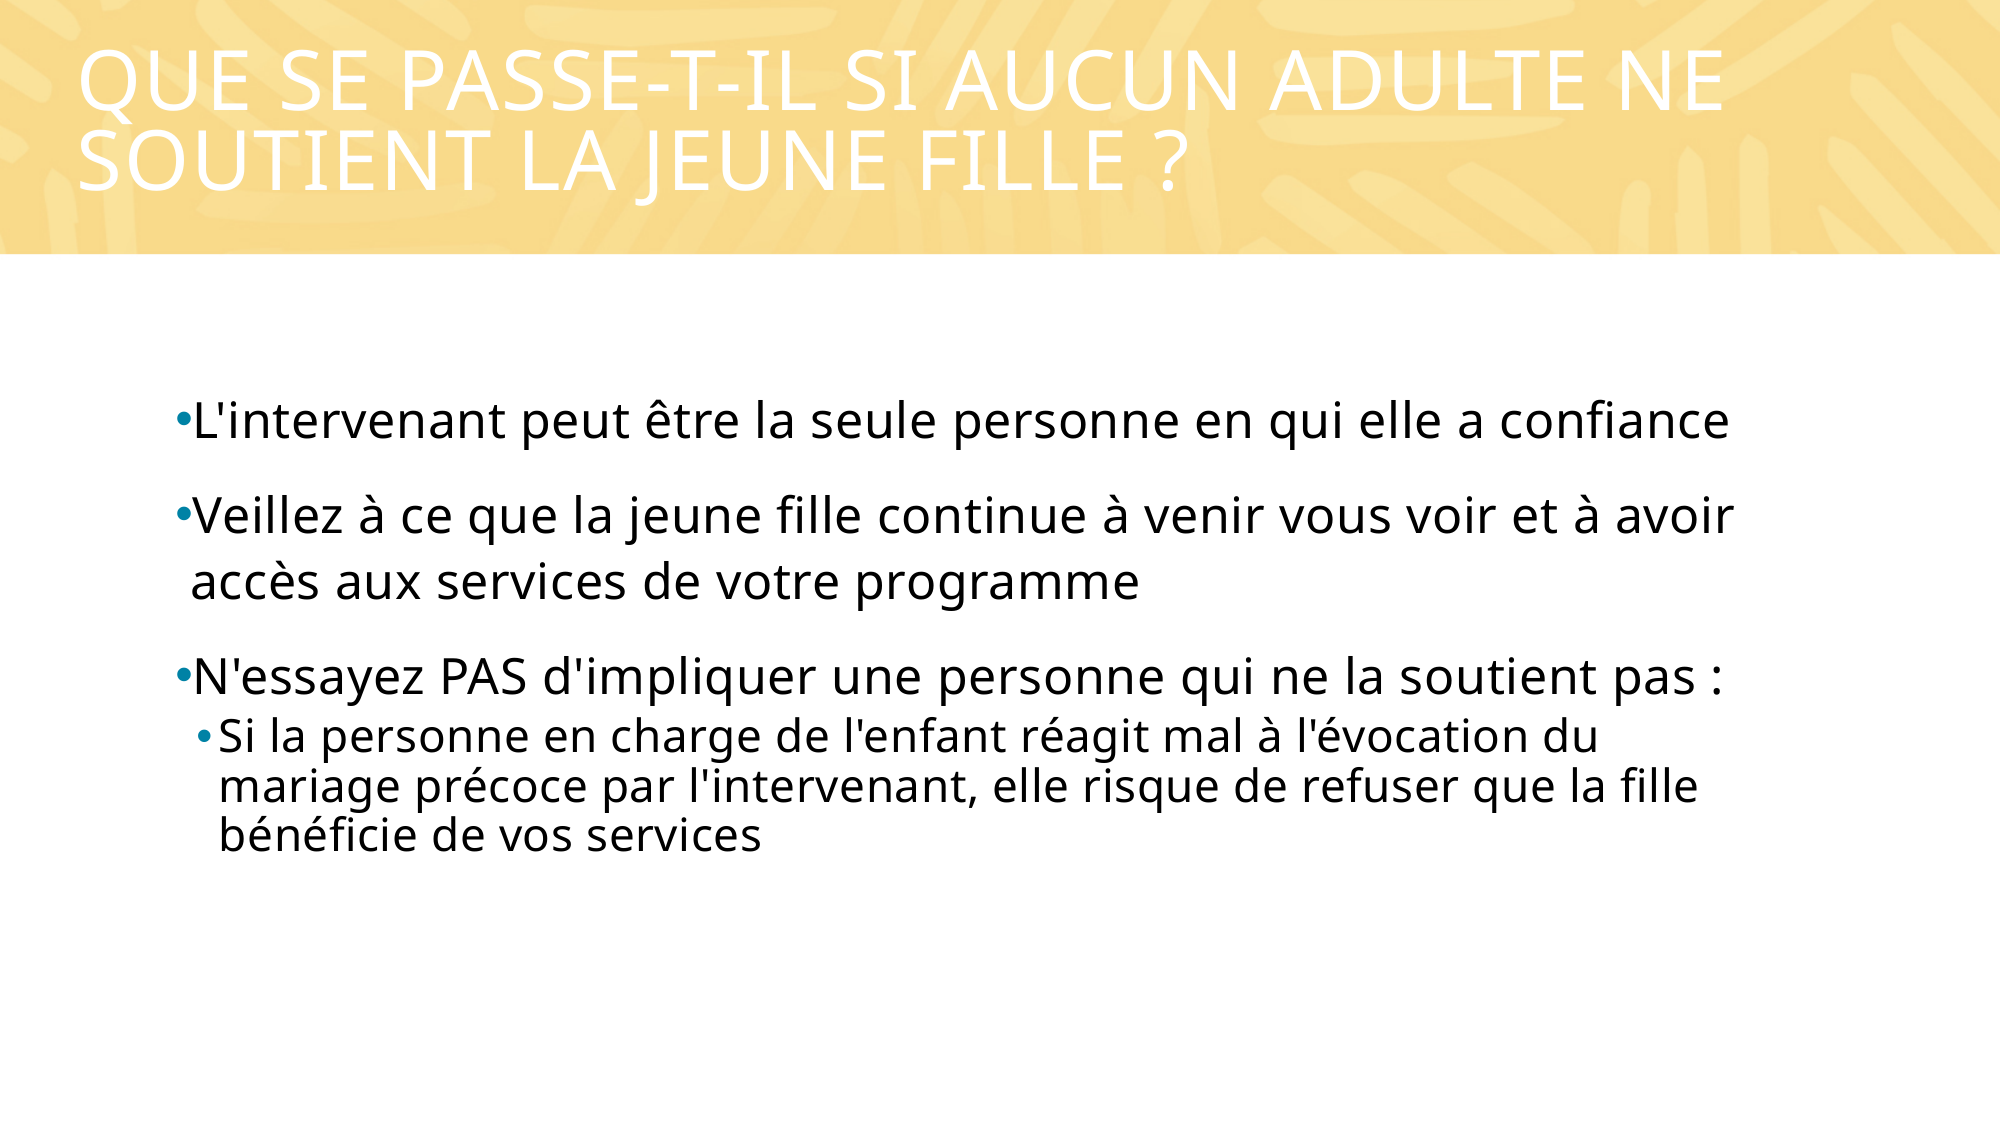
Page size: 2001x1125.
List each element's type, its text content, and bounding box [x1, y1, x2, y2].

picture [0, 0, 2000, 1125]
list L'intervenant peut être la seule personne en qui elle a confiance Veillez à ce que la jeune fille continue à venir vous voir et à avoir accès aux services de votre programme N'essayez PAS d'impliquer une personne qui ne la soutient pas : Si la personne en charge de l'enfant réagit mal à l'évocation du mariage précoce par l'intervenant, elle risque de refuser que la fille bénéficie de vos services [167, 374, 1763, 1036]
title Que se passe-t-il si aucun adulte ne soutient la jeune fille ? [61, 33, 1938, 220]
